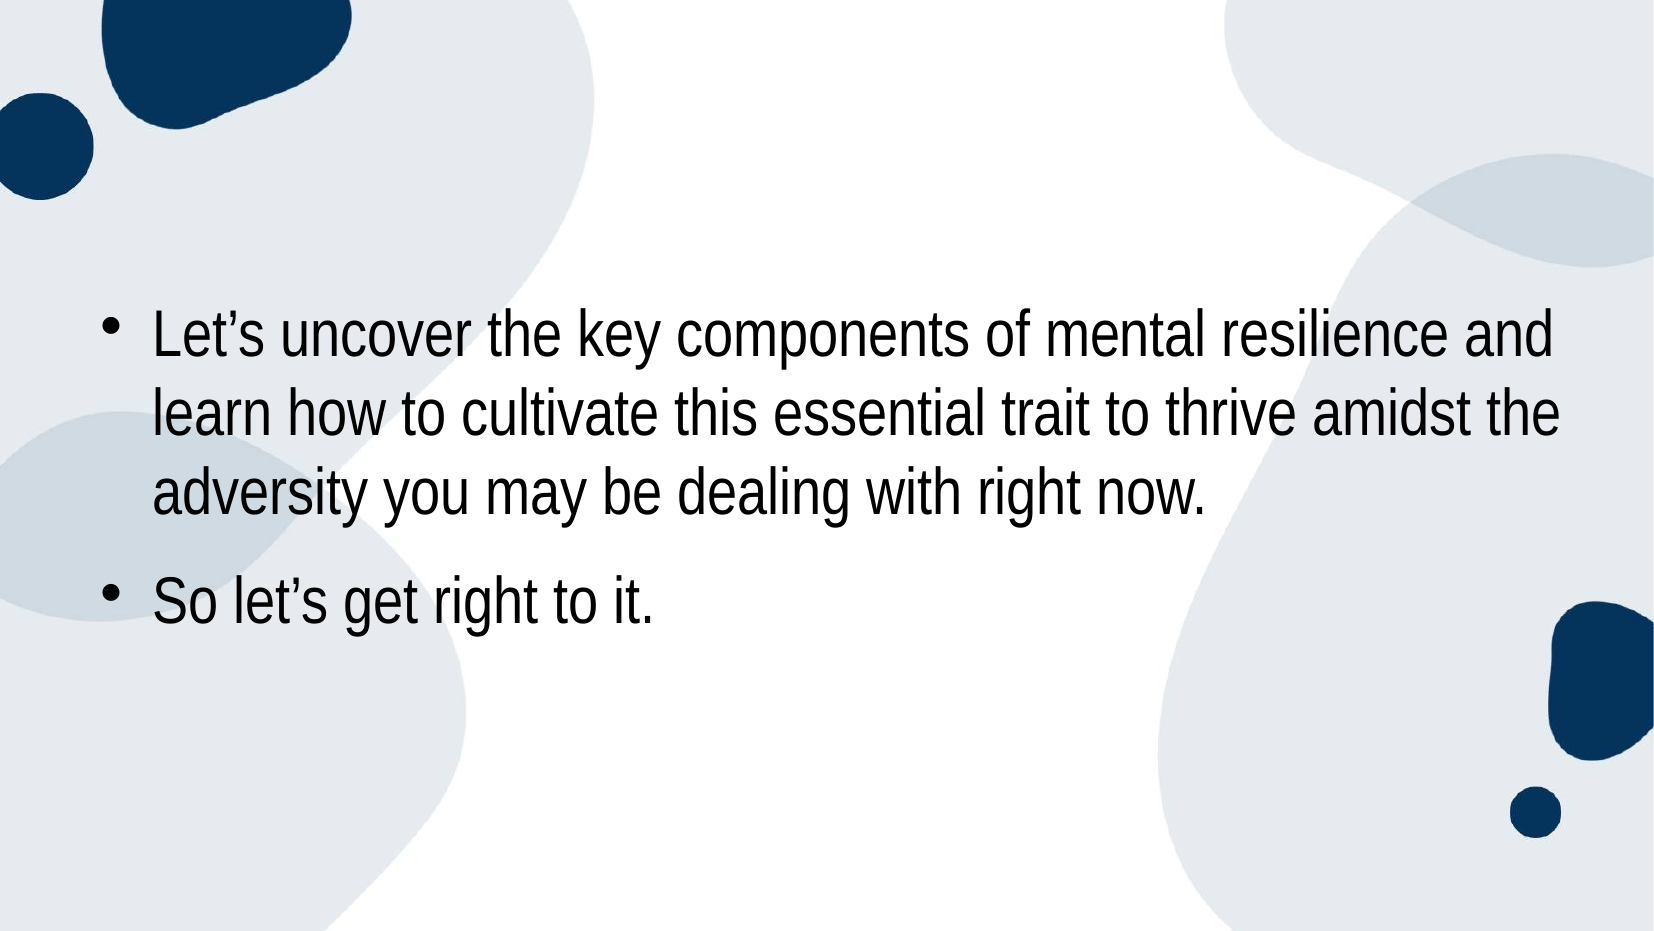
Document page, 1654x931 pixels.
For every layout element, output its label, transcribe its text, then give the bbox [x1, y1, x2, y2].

list Let’s uncover the key components of mental resilience and learn how to cultivate this essential trait to thrive amidst the adversity you may be dealing with right now. So let’s get right to it. [82, 290, 1571, 640]
picture [0, 0, 1654, 931]
